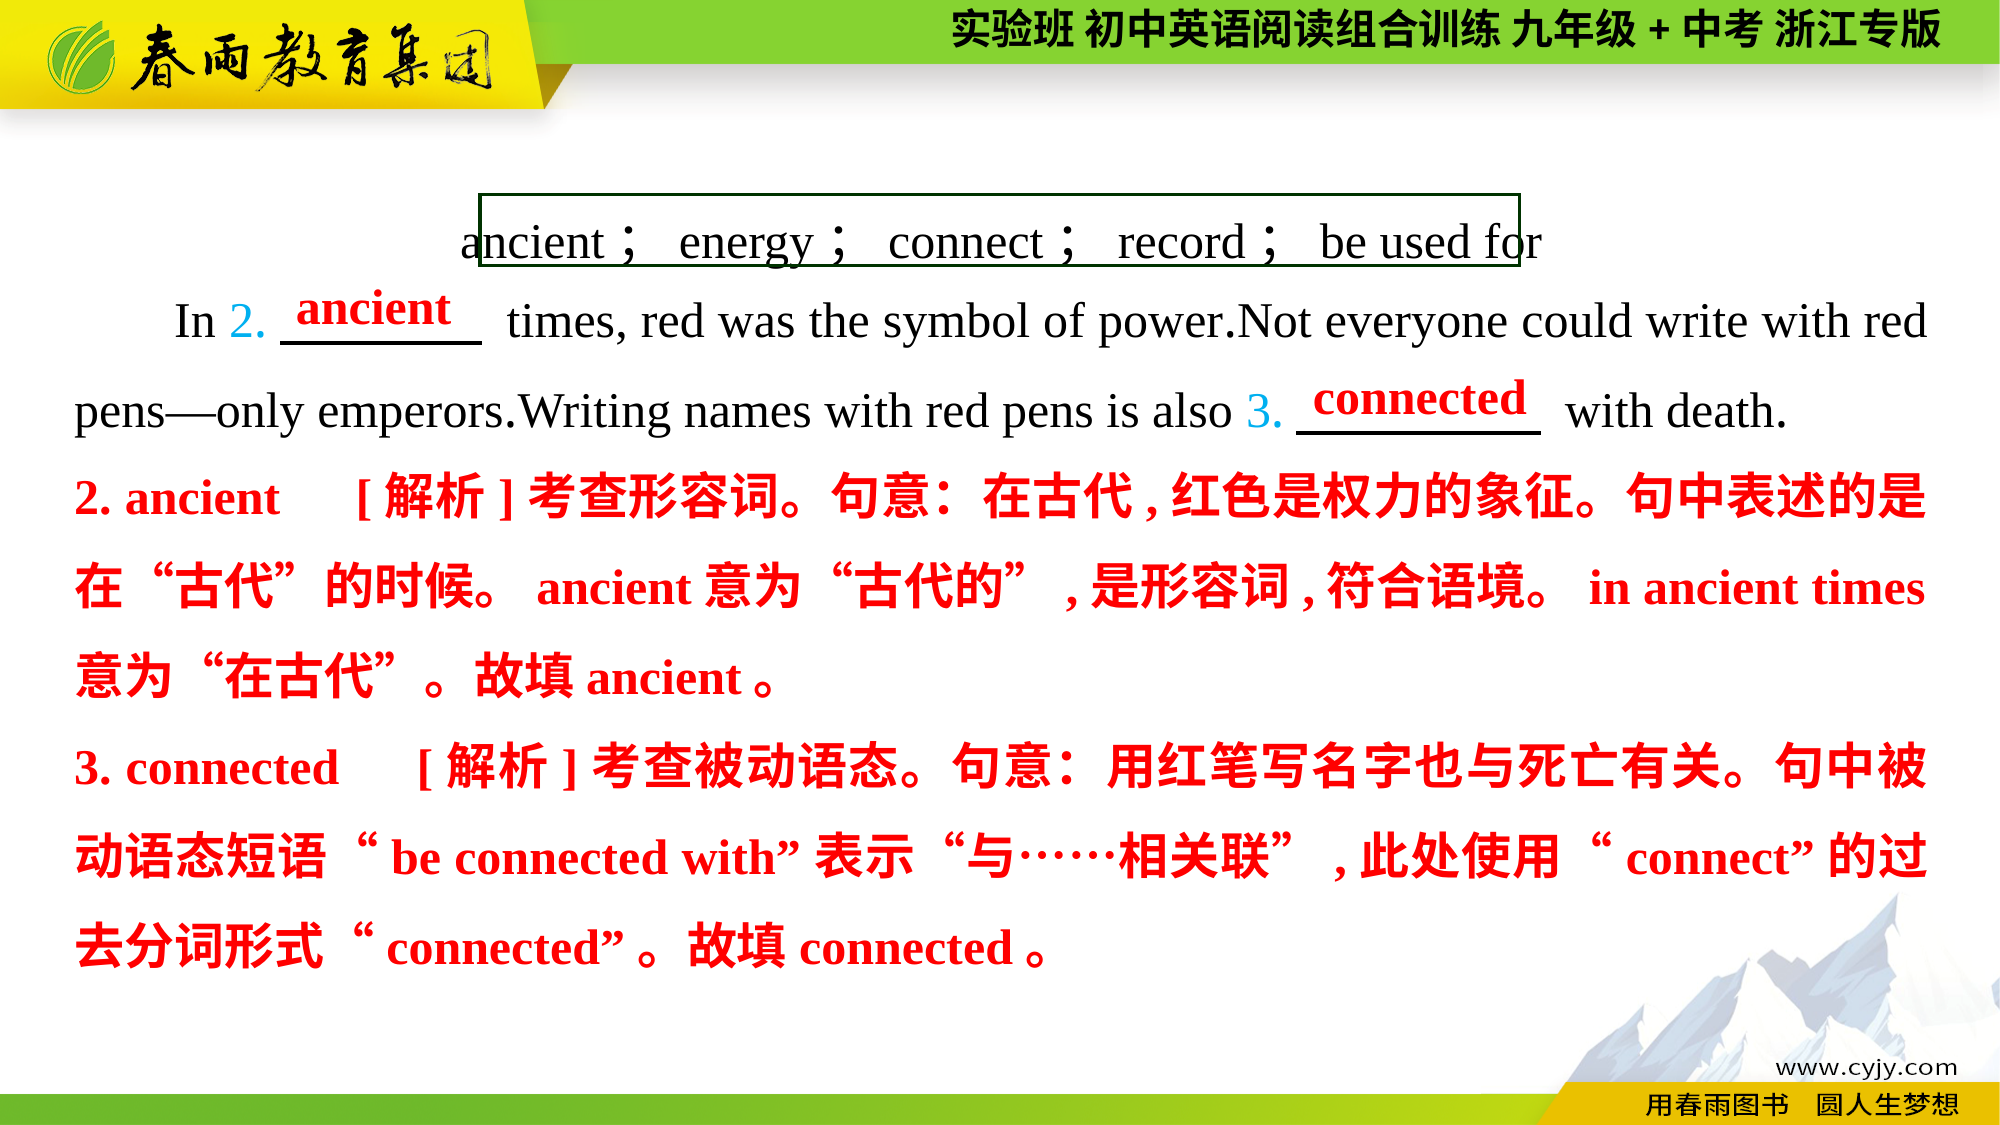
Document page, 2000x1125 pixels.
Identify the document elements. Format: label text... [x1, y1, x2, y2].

text_box [480, 194, 1520, 266]
text_box connected [1298, 356, 1542, 432]
text_box ancient [268, 267, 467, 342]
text_box ancient；energy；connect；record；be used for [59, 171, 1944, 277]
picture [0, 0, 2000, 1125]
list In 2. times, red was the symbol of power.Not everyone could write with red pens—only emperors.Writing names with red pens is also 3. with death. [59, 277, 1944, 427]
text_box 2. ancient [解析]考查形容词。句意：在古代,红色是权力的象征。句中表述的是在“古代”的时候。ancient意为“古代的”,是形容词,符合语境。in ancient times意为“在古代”。故填ancient。 3. connected [解析]考查被动语态。句意：用红笔写名字也与死亡有关。句中被动语态短语“be connected with”表示“与……相关联”,此处使用“connect”的过去分词形式“connected”。故填connected。 [59, 427, 1944, 983]
